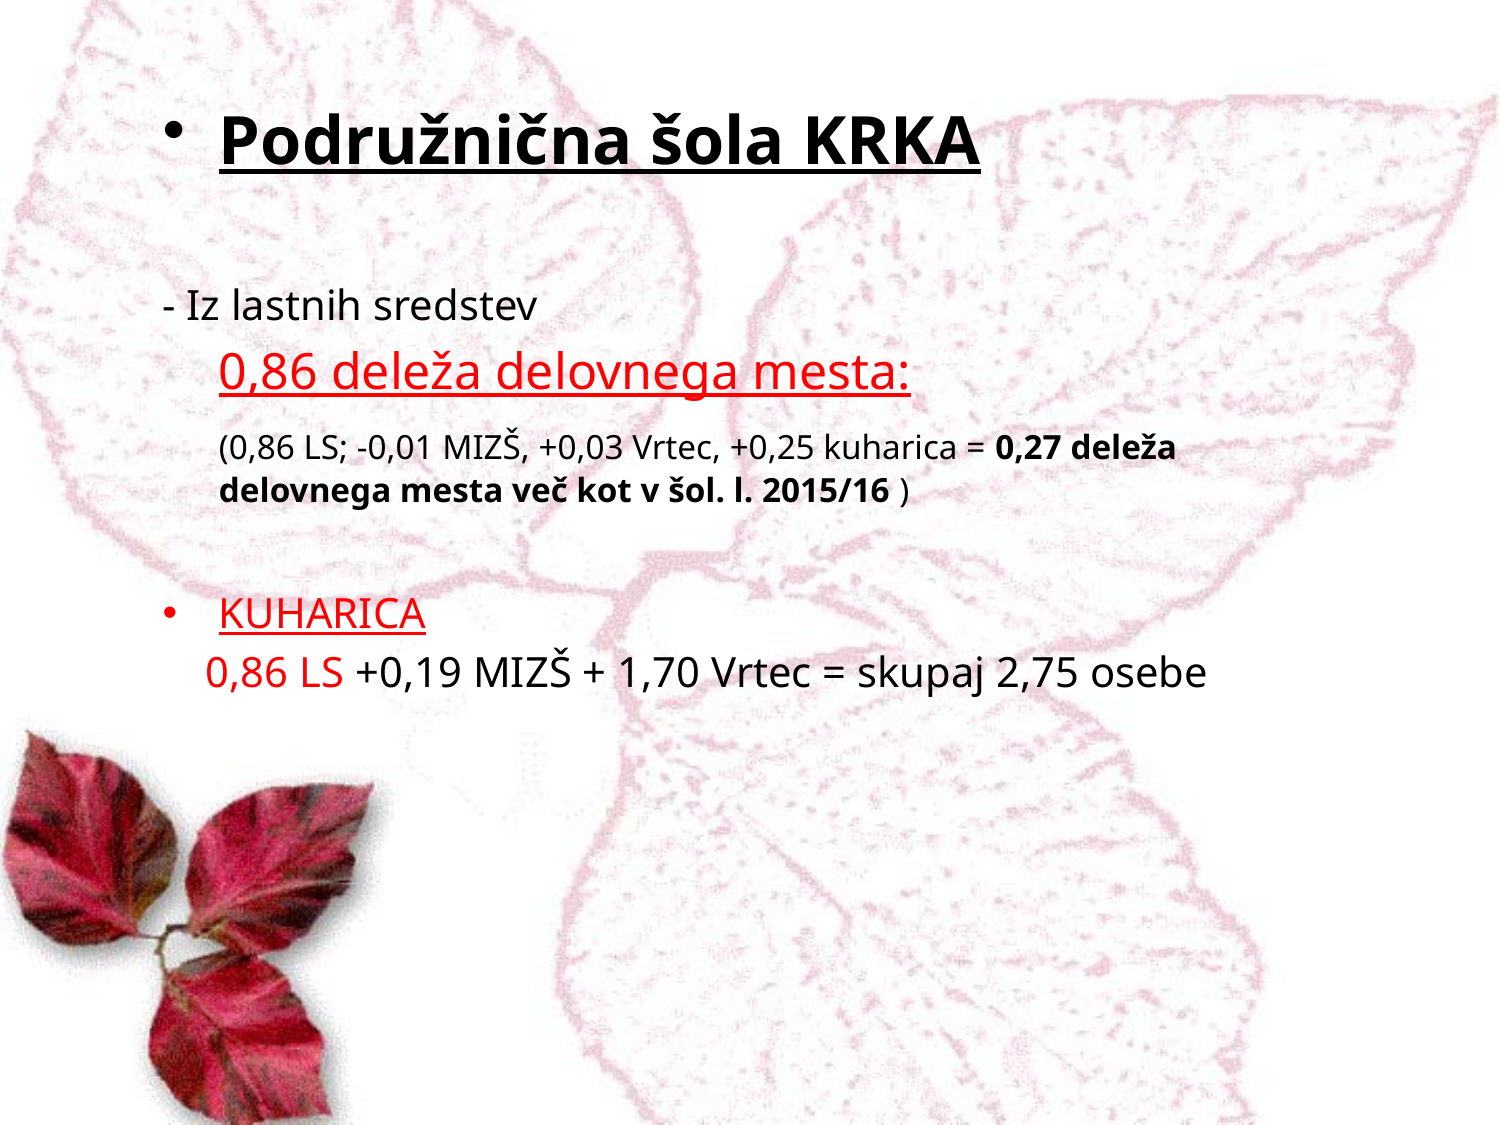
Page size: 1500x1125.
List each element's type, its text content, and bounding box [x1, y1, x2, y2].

picture [0, 0, 1500, 1125]
list Podružnična šola KRKA - Iz lastnih sredstev 0,86 deleža delovnega mesta: (0,86 LS; -0,01 MIZŠ, +0,03 Vrtec, +0,25 kuharica = 0,27 deleža delovnega mesta več kot v šol. l. 2015/16 ) KUHARICA 0,86 LS +0,19 MIZŠ + 1,70 Vrtec = skupaj 2,75 osebe [147, 89, 1264, 989]
